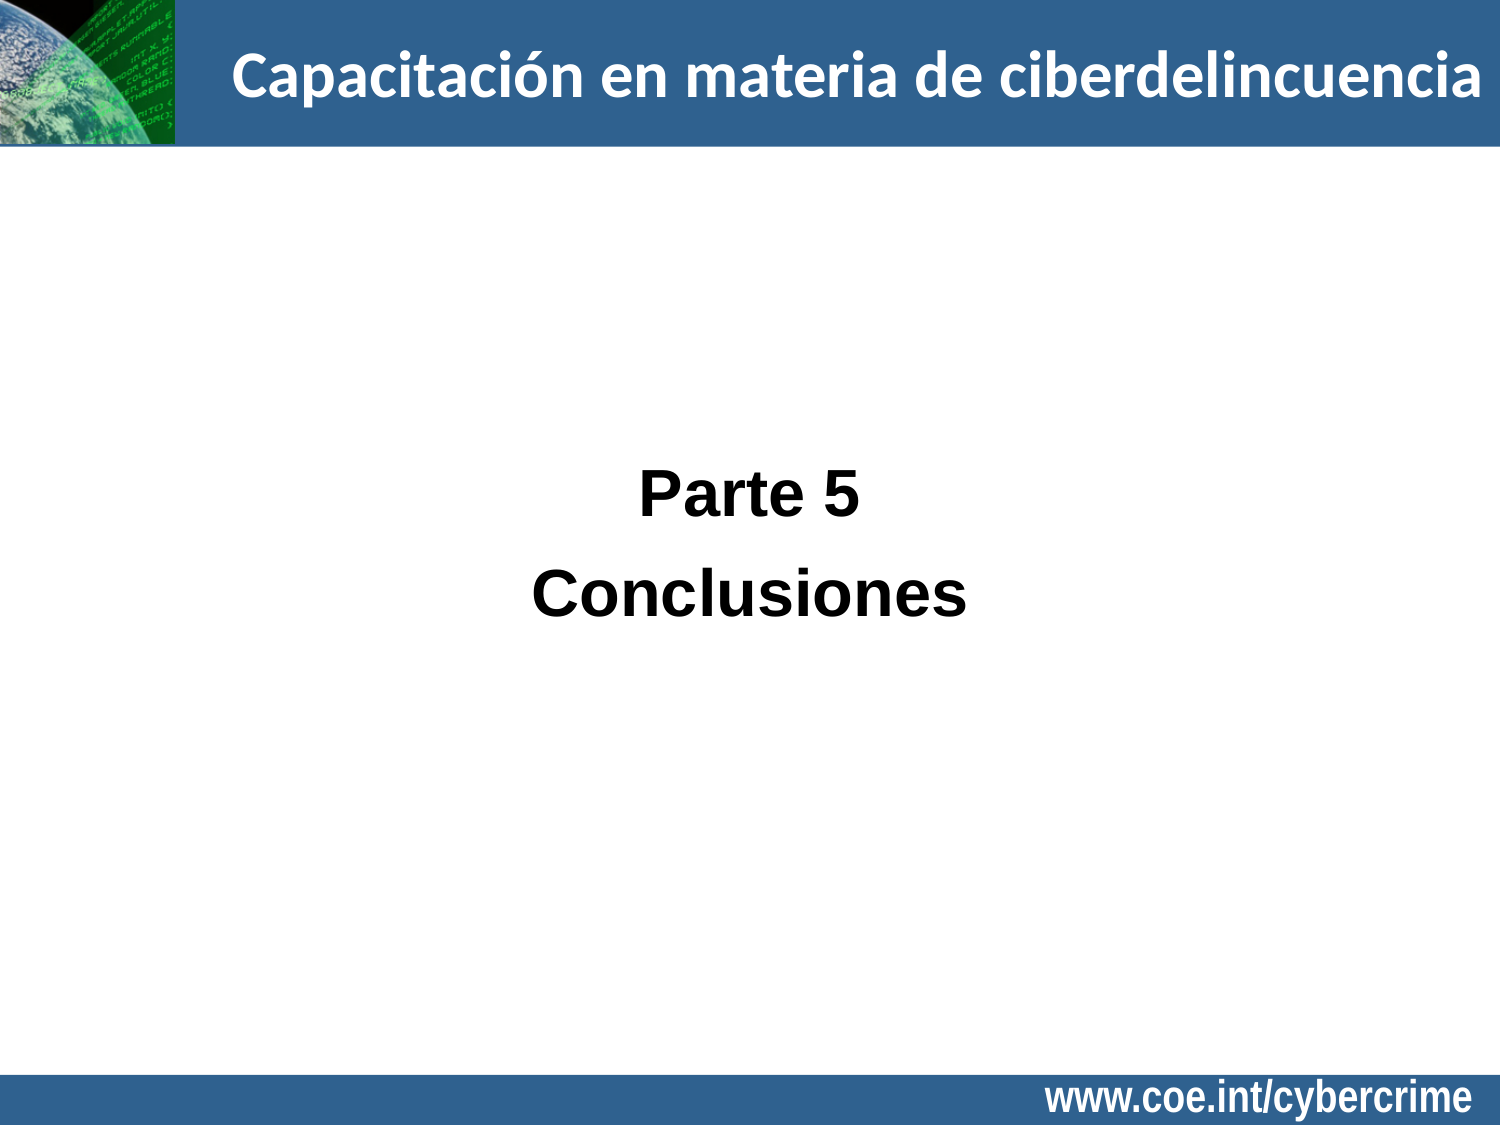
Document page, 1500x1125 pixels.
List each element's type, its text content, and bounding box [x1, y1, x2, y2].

text_box [0, 1073, 1030, 1125]
picture [0, 0, 175, 144]
text_box Capacitación en materia de ciberdelincuencia [177, 0, 1500, 149]
text_box www.coe.int/cybercrime [1030, 1059, 1500, 1125]
text_box Parte 5 Conclusiones [50, 457, 1450, 637]
